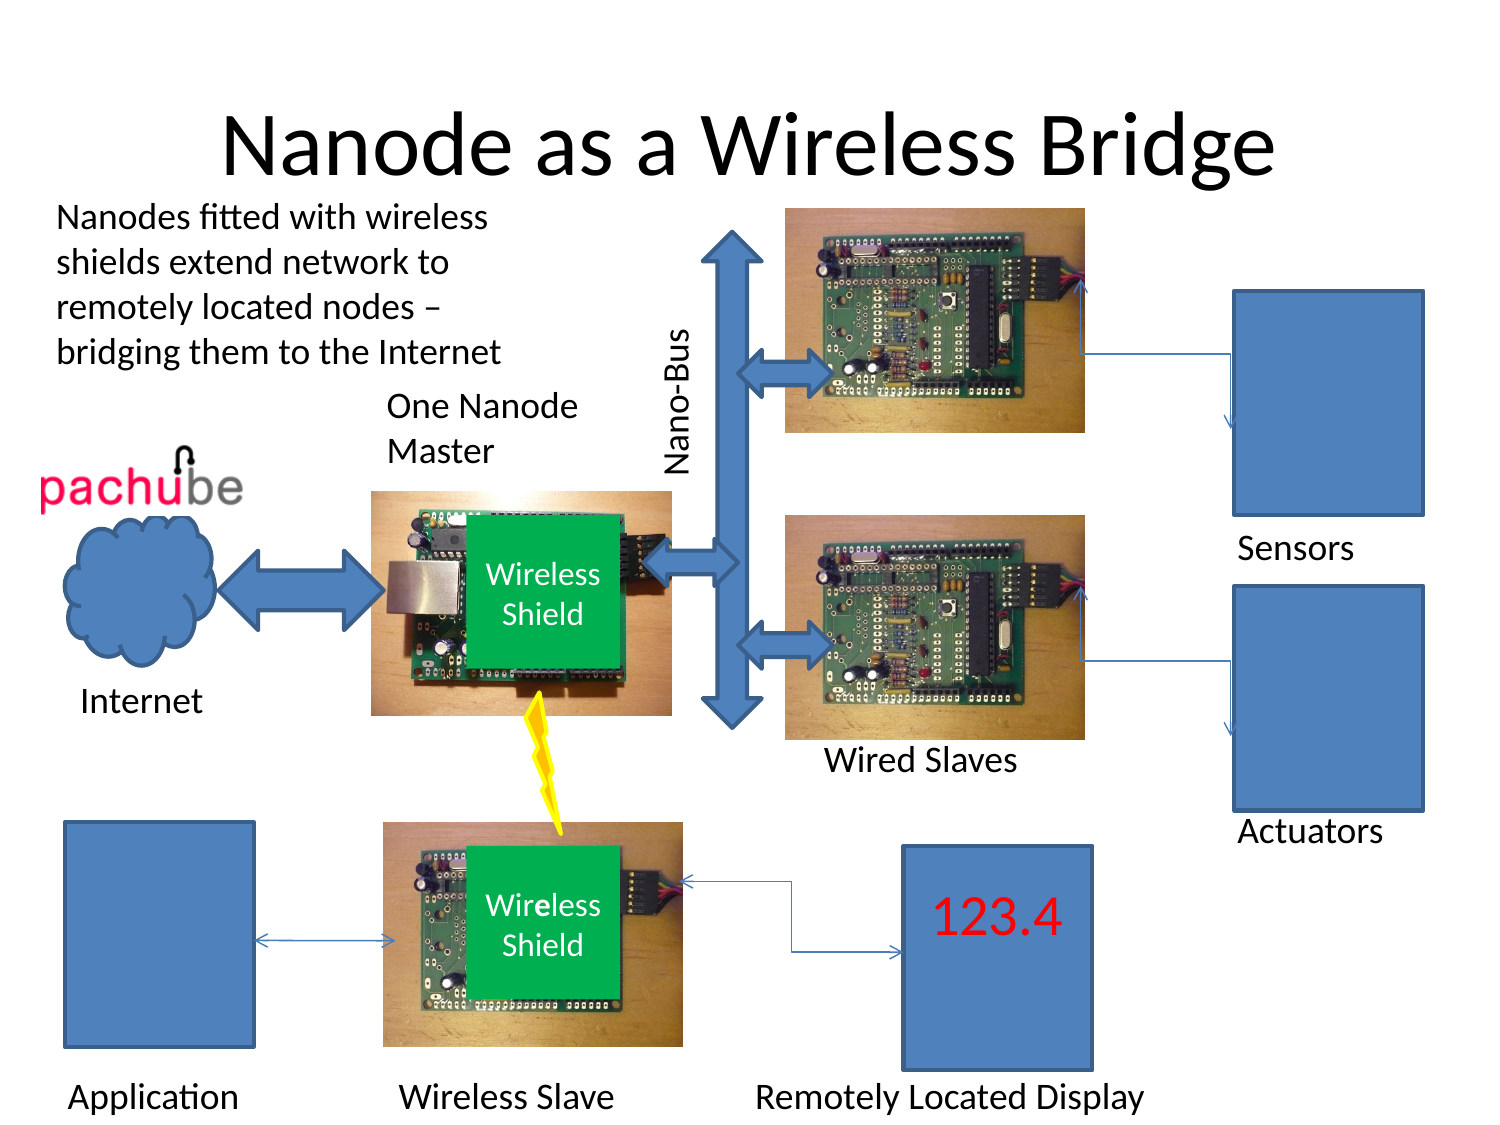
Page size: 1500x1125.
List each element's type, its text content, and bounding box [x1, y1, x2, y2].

text_box [216, 548, 366, 633]
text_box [1080, 278, 1231, 430]
picture [371, 491, 672, 717]
text_box Internet [41, 668, 242, 729]
text_box [901, 844, 1094, 1064]
text_box One Nanode Master [371, 373, 609, 479]
text_box Nanodes fitted with wireless shields extend network to remotely located nodes – bridging them to the Internet [41, 184, 585, 380]
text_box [678, 881, 904, 953]
text_box [1232, 584, 1425, 798]
text_box [676, 536, 741, 588]
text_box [1080, 585, 1231, 737]
text_box Wireless Slave [383, 1064, 691, 1125]
text_box Wired Slaves [808, 748, 1046, 788]
text_box Nano-Bus [643, 255, 704, 492]
picture [383, 822, 684, 1047]
text_box [736, 347, 780, 400]
picture [785, 514, 1085, 740]
text_box [1232, 289, 1425, 515]
picture [40, 444, 251, 516]
text_box [700, 229, 764, 730]
text_box [736, 619, 780, 671]
text_box Sensors [1222, 515, 1459, 575]
title Nanode as a Wireless Bridge [75, 45, 1425, 233]
text_box 123.4 [915, 869, 1081, 955]
text_box Remotely Located Display [740, 1064, 1160, 1125]
picture [785, 207, 1085, 433]
text_box [526, 725, 561, 820]
text_box Application [53, 1064, 278, 1125]
text_box [63, 820, 256, 1049]
text_box [62, 524, 217, 668]
text_box Actuators [1222, 798, 1459, 859]
